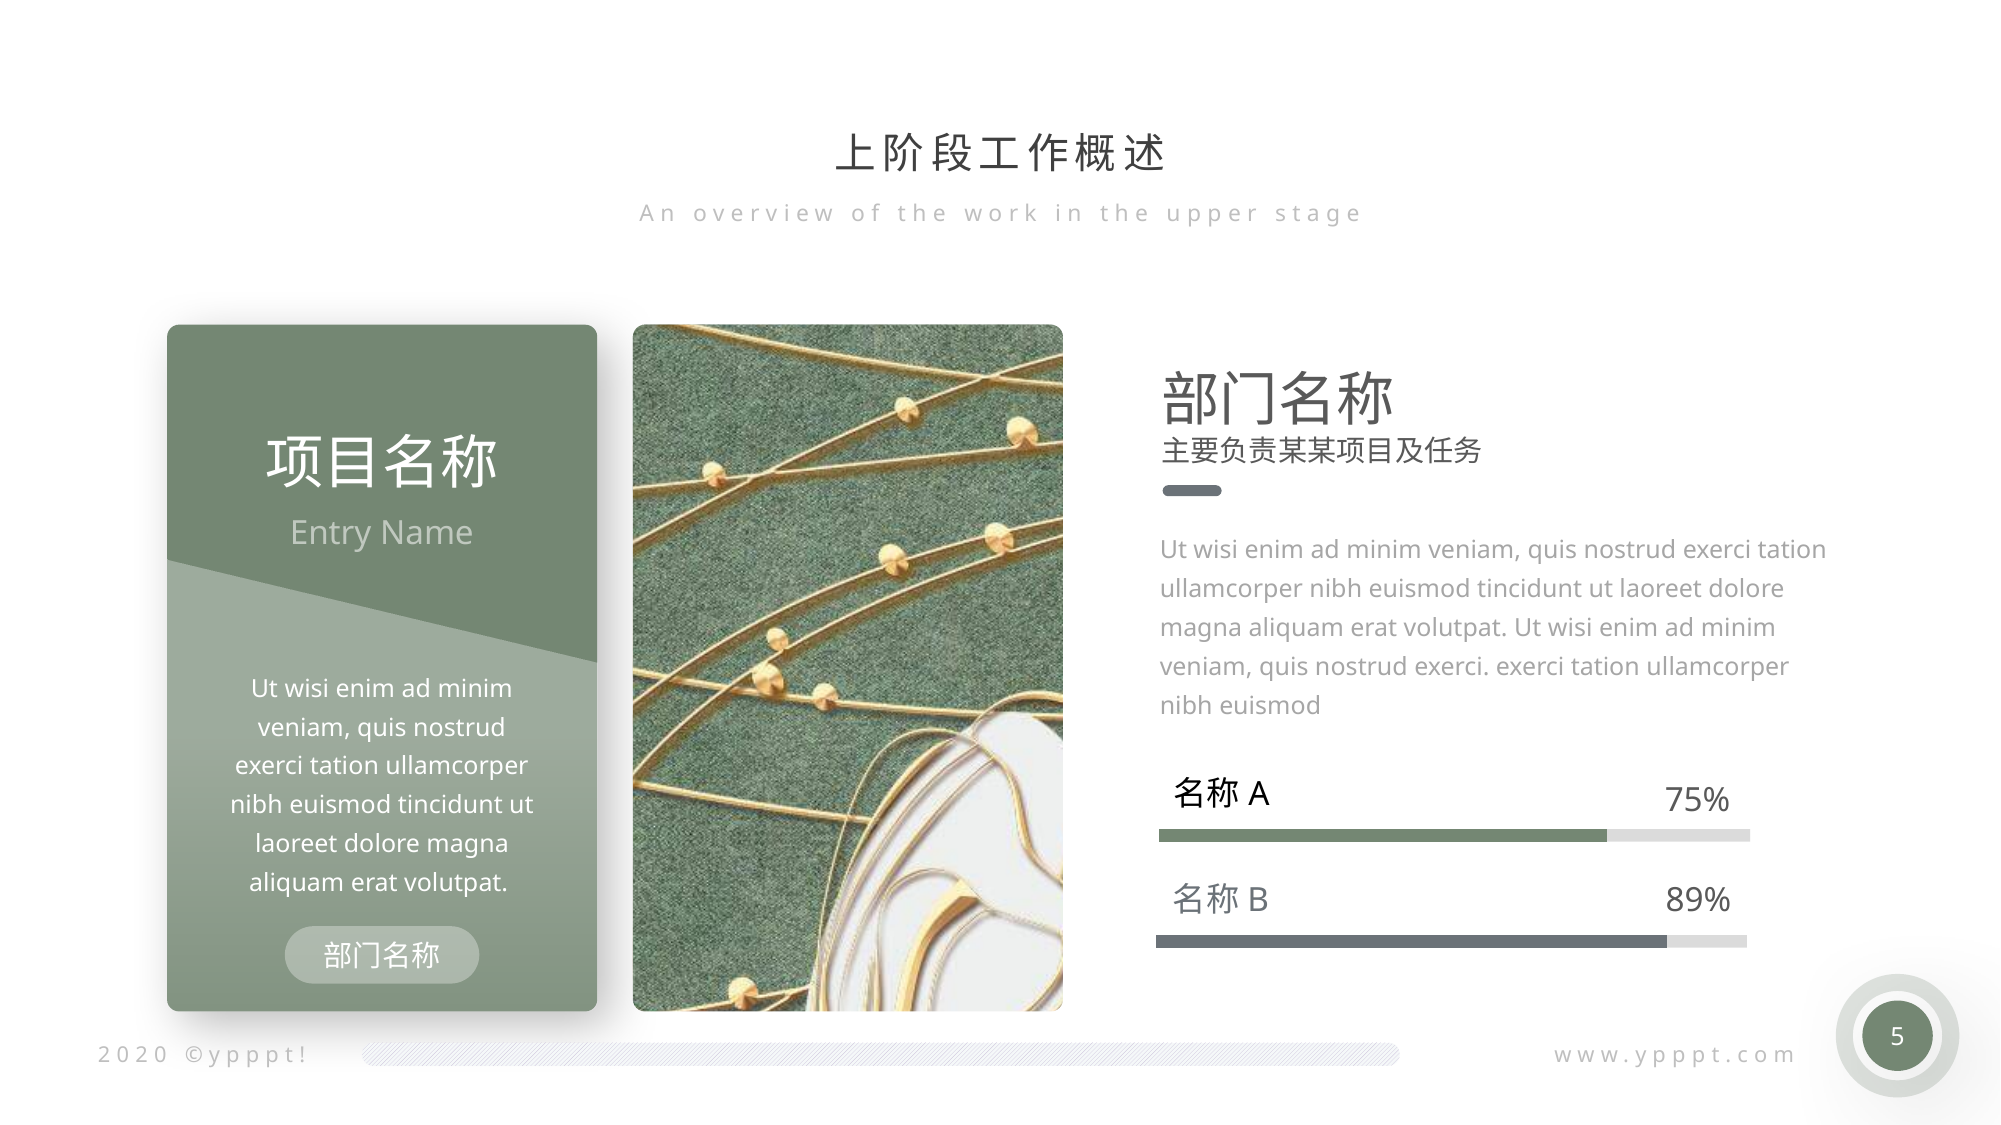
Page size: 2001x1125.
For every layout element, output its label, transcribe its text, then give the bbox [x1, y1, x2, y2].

text_box 2020 ©ypppt! [83, 1032, 429, 1074]
text_box [360, 1041, 1401, 1067]
text_box [631, 323, 1065, 1013]
text_box 名称B [1158, 870, 1284, 926]
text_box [1145, 354, 1500, 476]
text_box 89% [1650, 870, 1747, 926]
text_box www.ypppt.com [1419, 1032, 1810, 1074]
text_box 上阶段工作概述 [820, 119, 1180, 183]
text_box [1162, 485, 1222, 497]
text_box An overview of the work in the upper stage [624, 183, 1376, 234]
text_box Ut wisi enim ad minim veniam, quis nostrud exerci tation ullamcorper nibh euismod tincidunt ut laoreet dolore magna aliquam erat volutpat. Ut wisi enim ad minim veniam, quis nostrud exerci. exerci tation ullamcorper nibh euismod [1145, 517, 1857, 727]
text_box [167, 324, 598, 1012]
text_box 75% [1650, 770, 1746, 826]
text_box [1835, 973, 1960, 1098]
text_box 名称A [1159, 764, 1285, 820]
